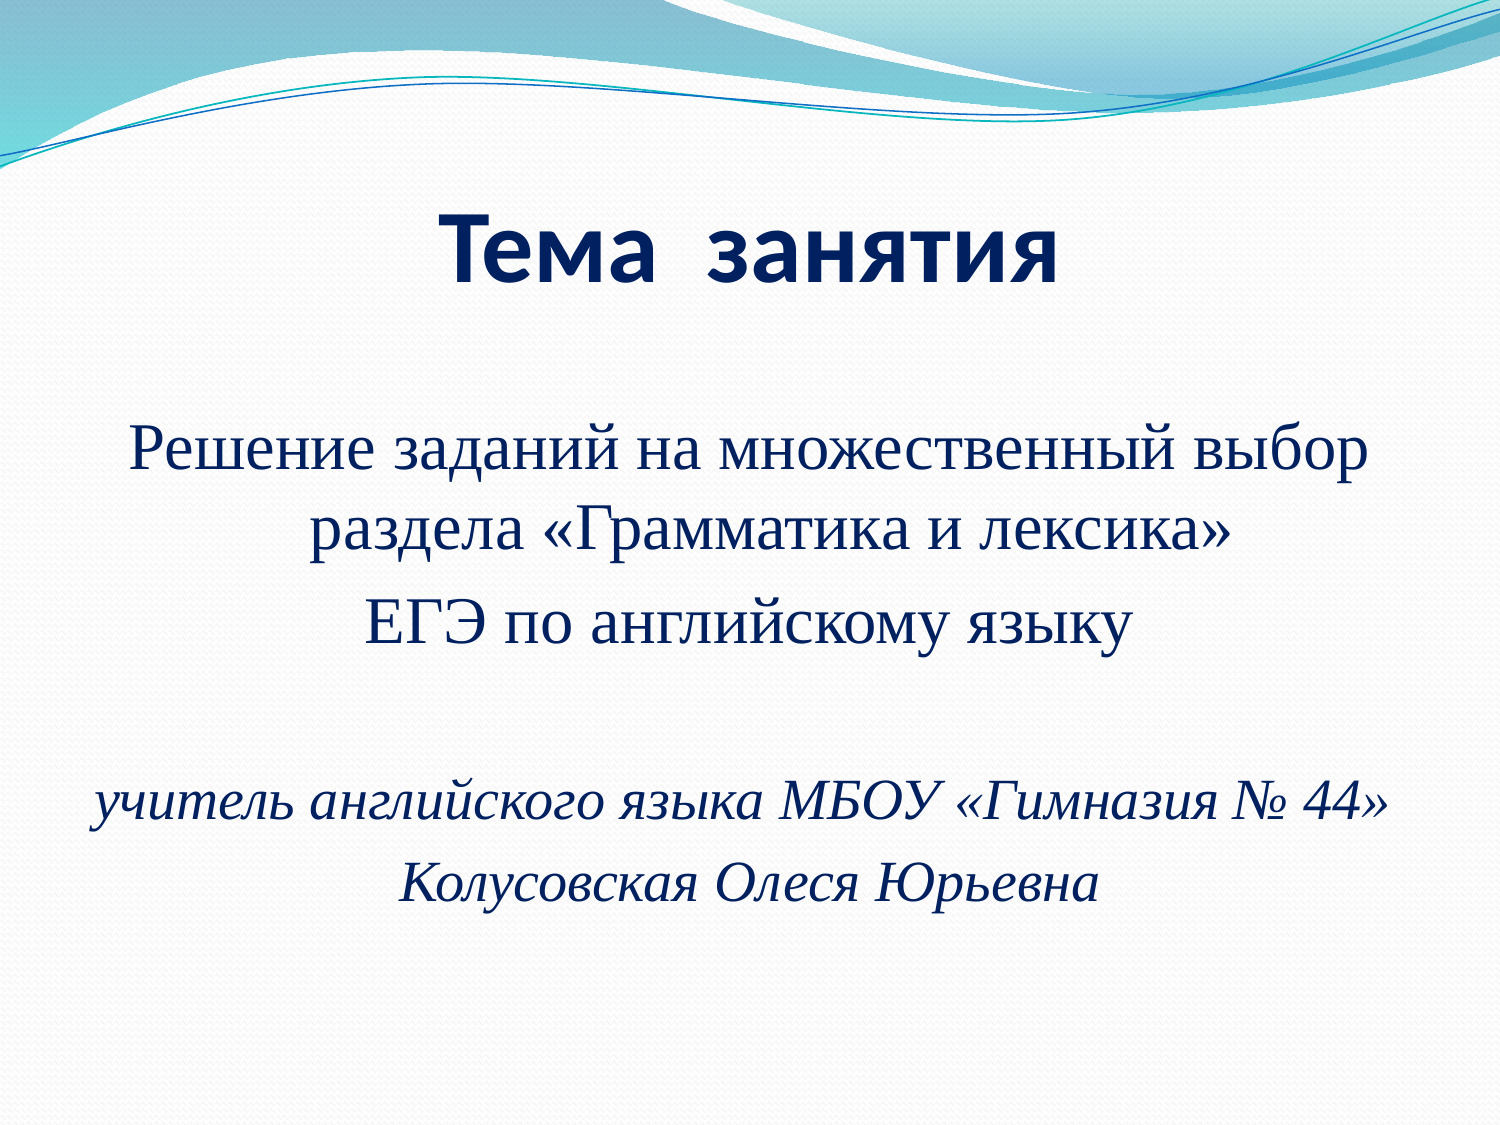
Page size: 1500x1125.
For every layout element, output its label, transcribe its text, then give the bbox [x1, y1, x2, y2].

list Решение заданий на множественный выбор раздела «Грамматика и лексика» ЕГЭ по английскому языку учитель английского языка МБОУ «Гимназия № 44» Колусовская Олеся Юрьевна [75, 317, 1425, 1038]
title Тема занятия [75, 115, 1425, 303]
